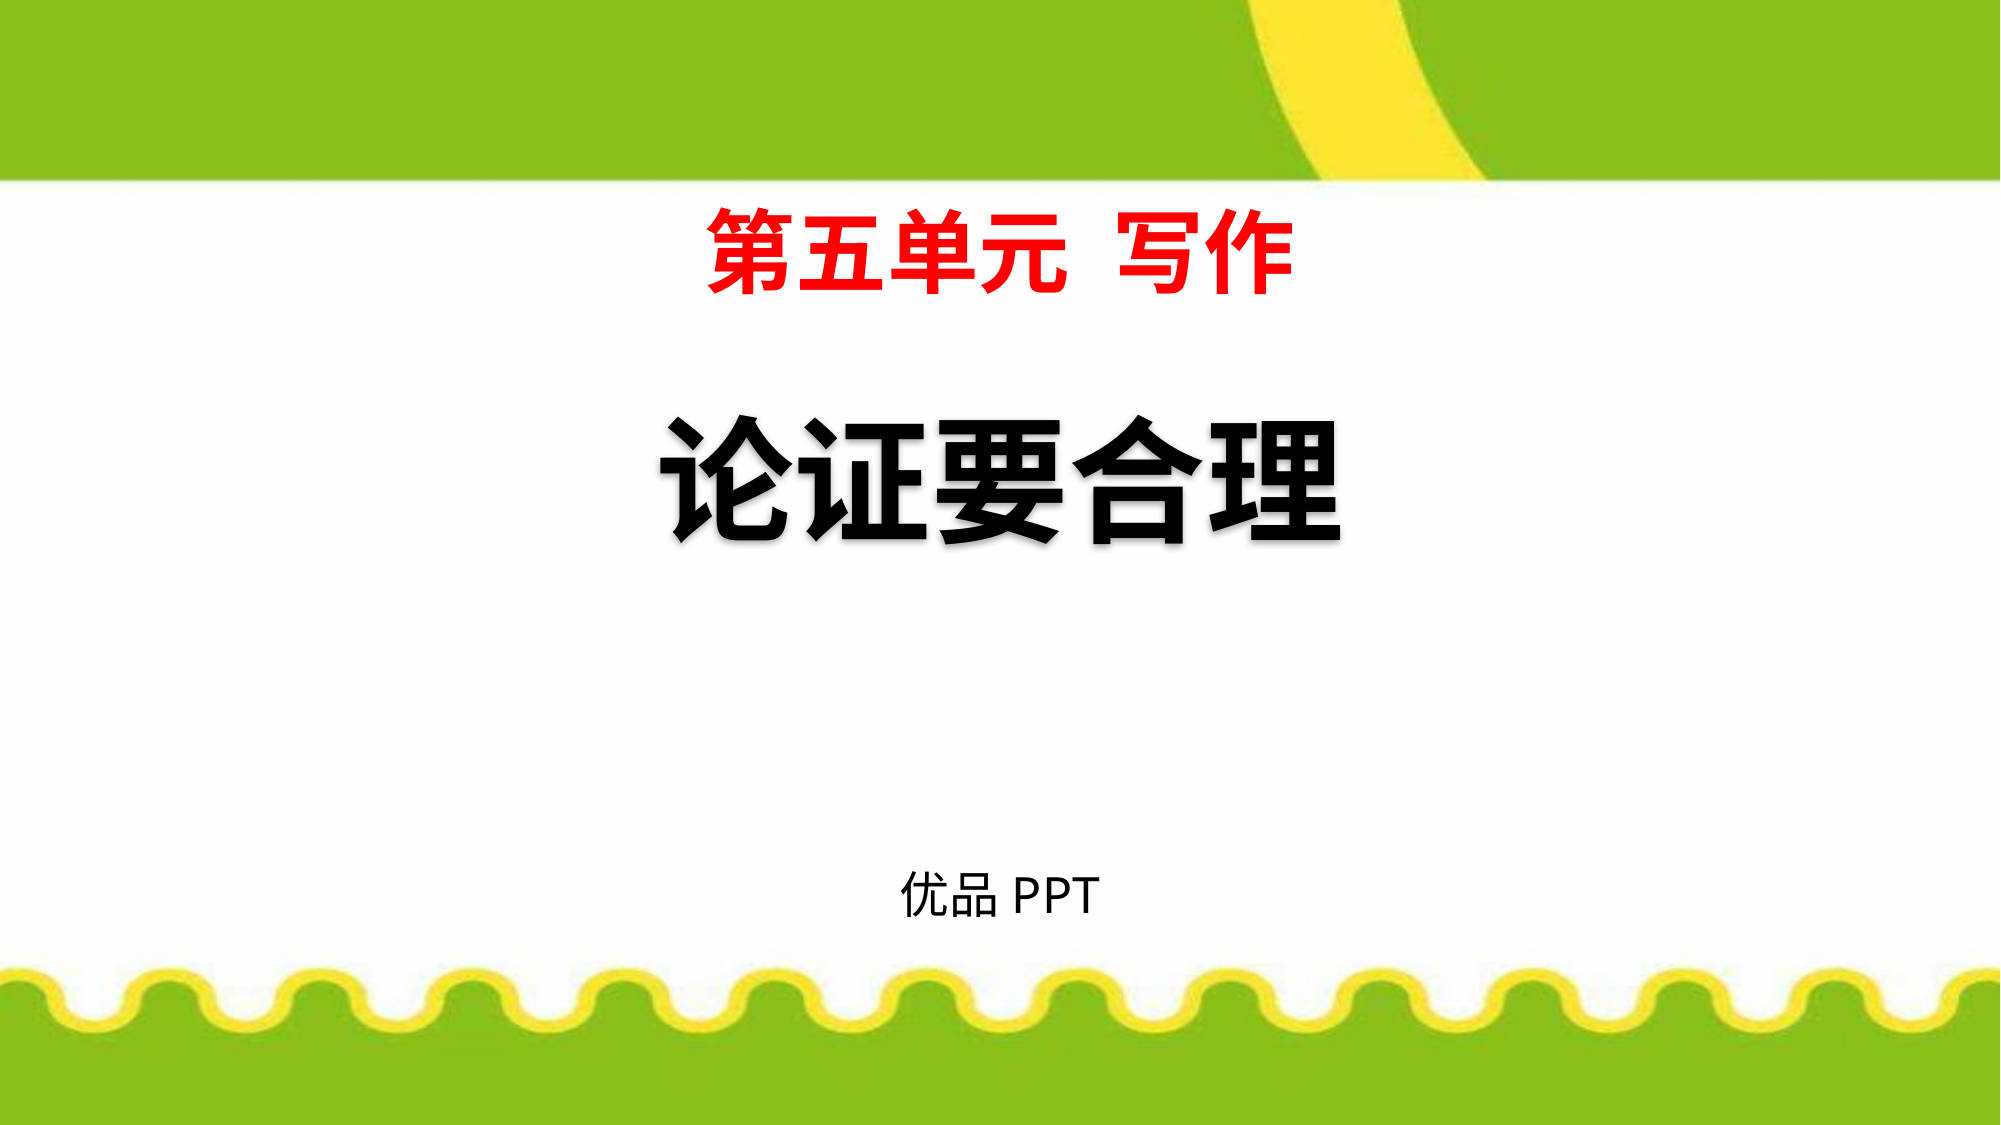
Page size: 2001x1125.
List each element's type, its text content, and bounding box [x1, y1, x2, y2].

text_box 优品PPT [828, 849, 1172, 931]
text_box 第五单元 写作 [529, 186, 1470, 315]
picture [0, 0, 2001, 1125]
text_box 论证要合理 [249, 387, 1751, 568]
